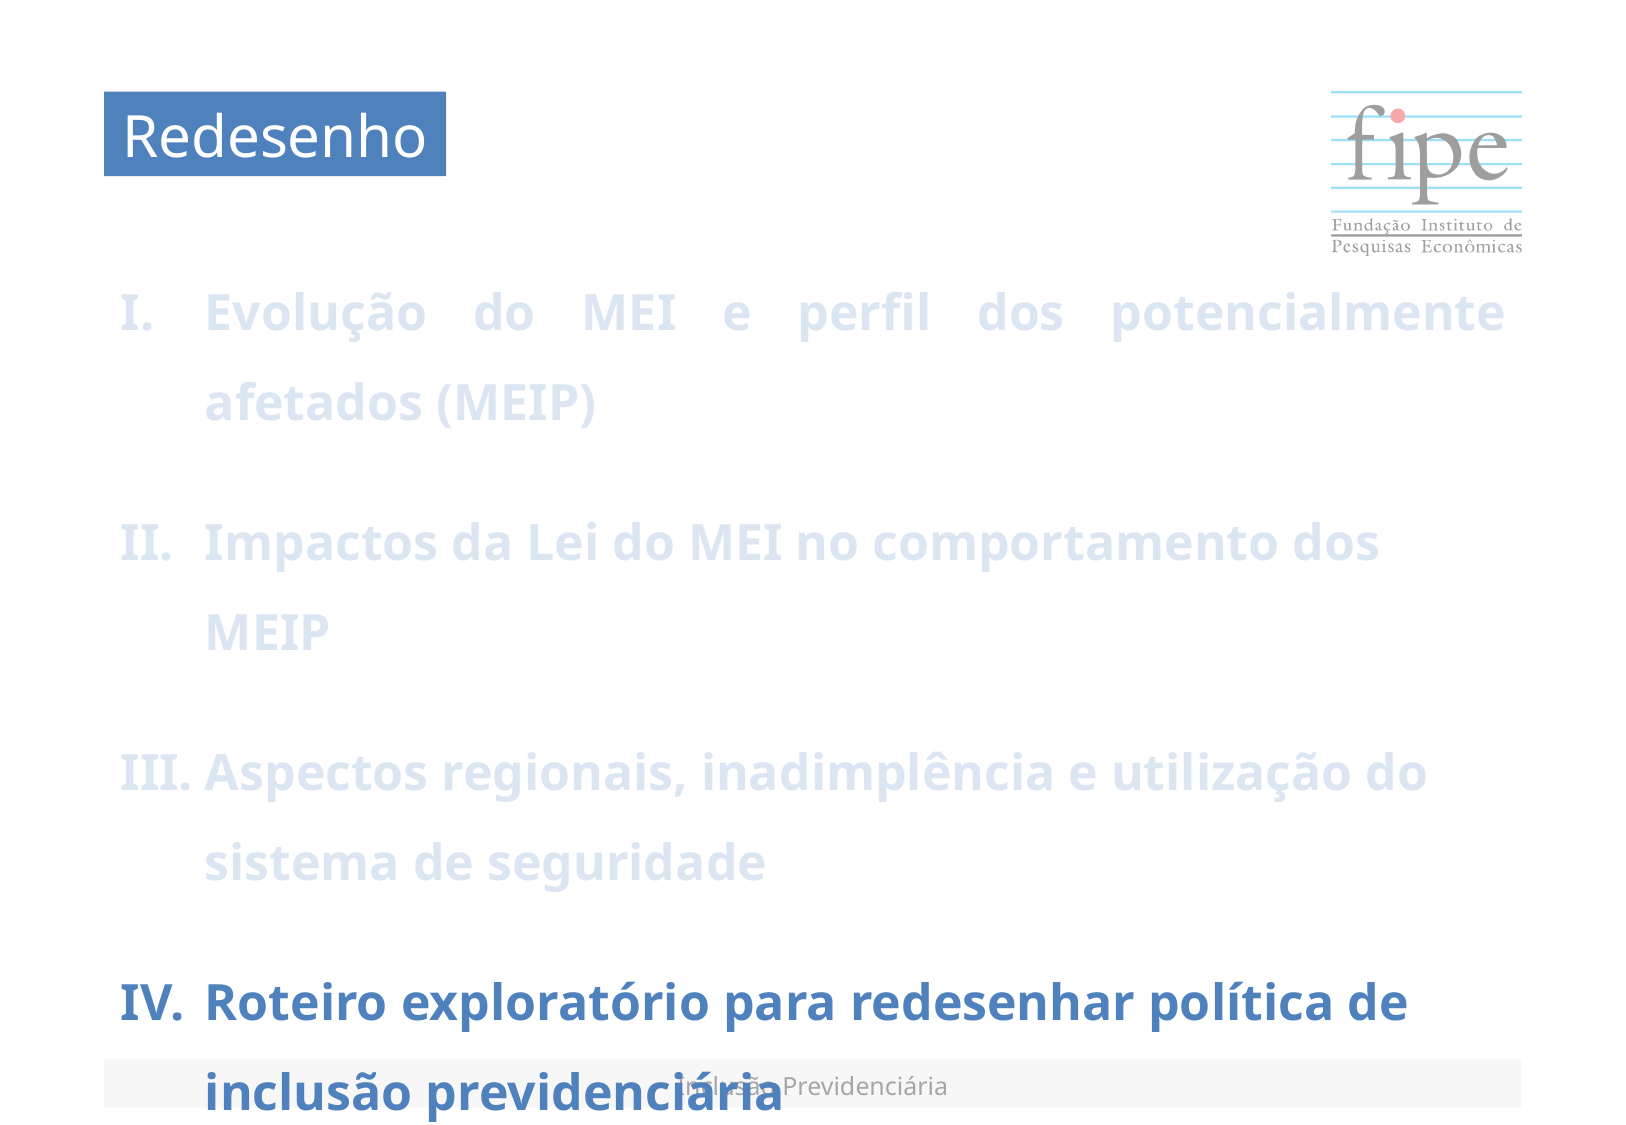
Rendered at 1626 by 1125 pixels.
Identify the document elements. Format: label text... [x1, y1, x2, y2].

text_box Redesenho [104, 91, 447, 177]
text_box Evolução do MEI e perfil dos potencialmente afetados (MEIP) Impactos da Lei do MEI no comportamento dos MEIP Aspectos regionais, inadimplência e utilização do sistema de seguridade Roteiro exploratório para redesenhar política de inclusão previdenciária [105, 243, 1522, 1125]
